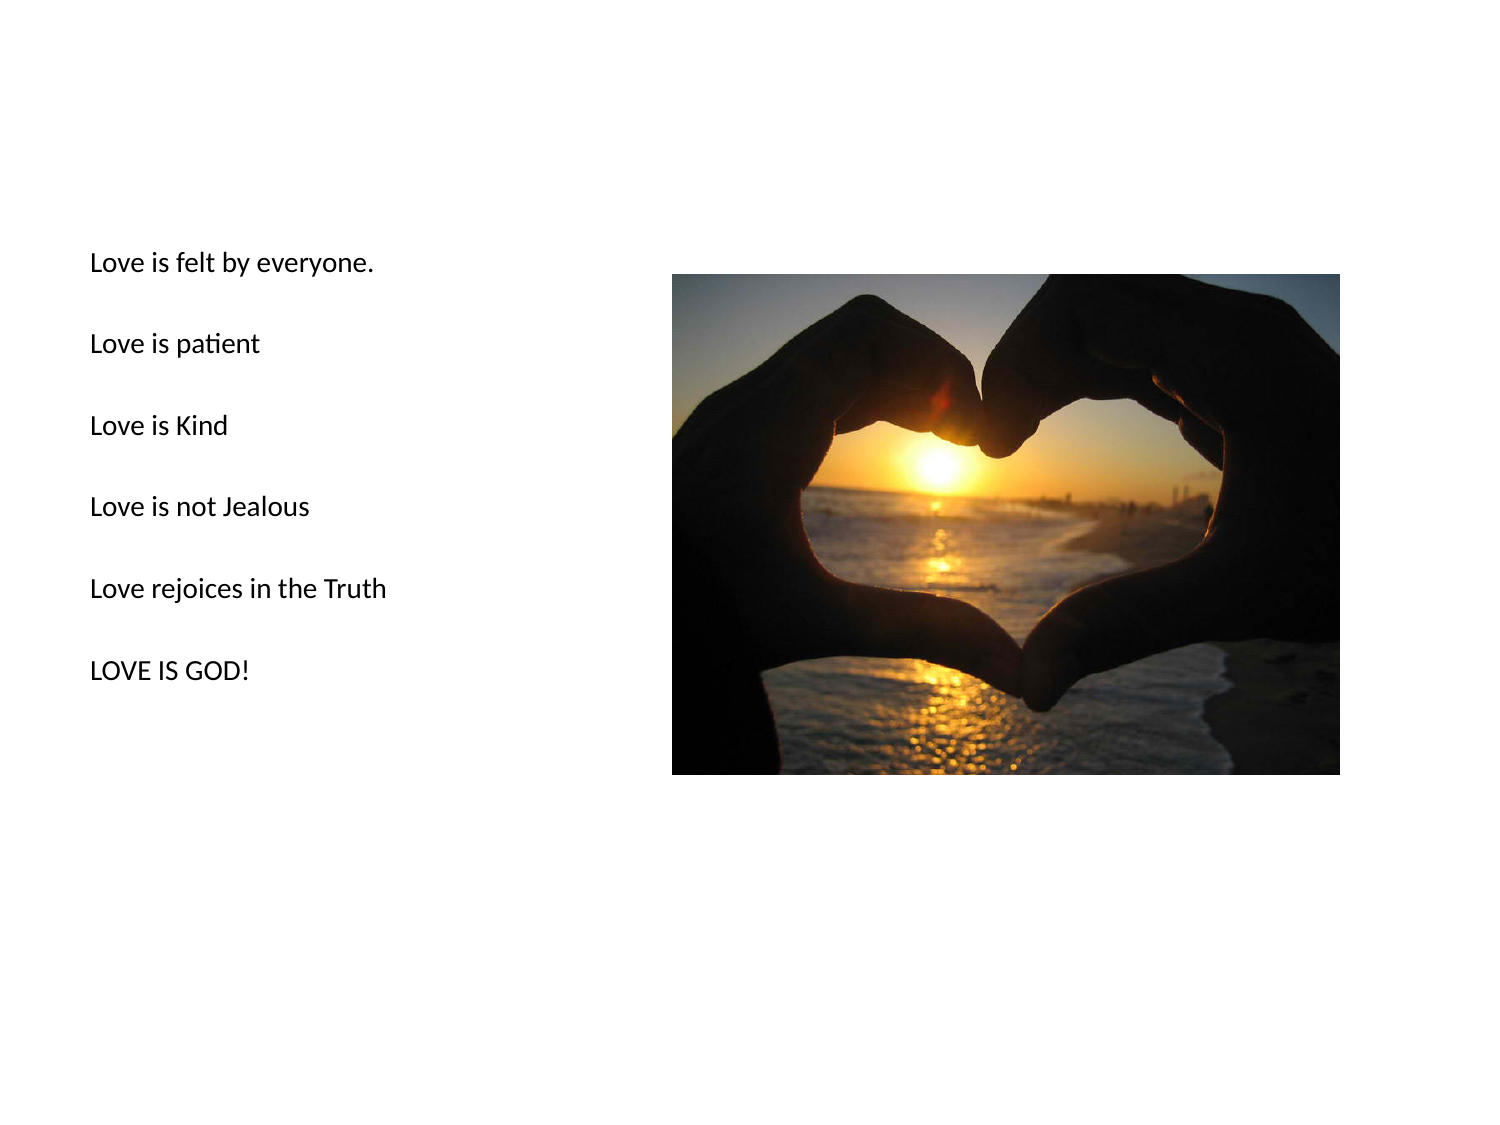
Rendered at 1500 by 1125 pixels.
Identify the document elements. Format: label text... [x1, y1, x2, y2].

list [672, 274, 1340, 776]
list Love is felt by everyone. Love is patient Love is Kind Love is not Jealous Love rejoices in the Truth LOVE IS GOD! [75, 235, 569, 1005]
